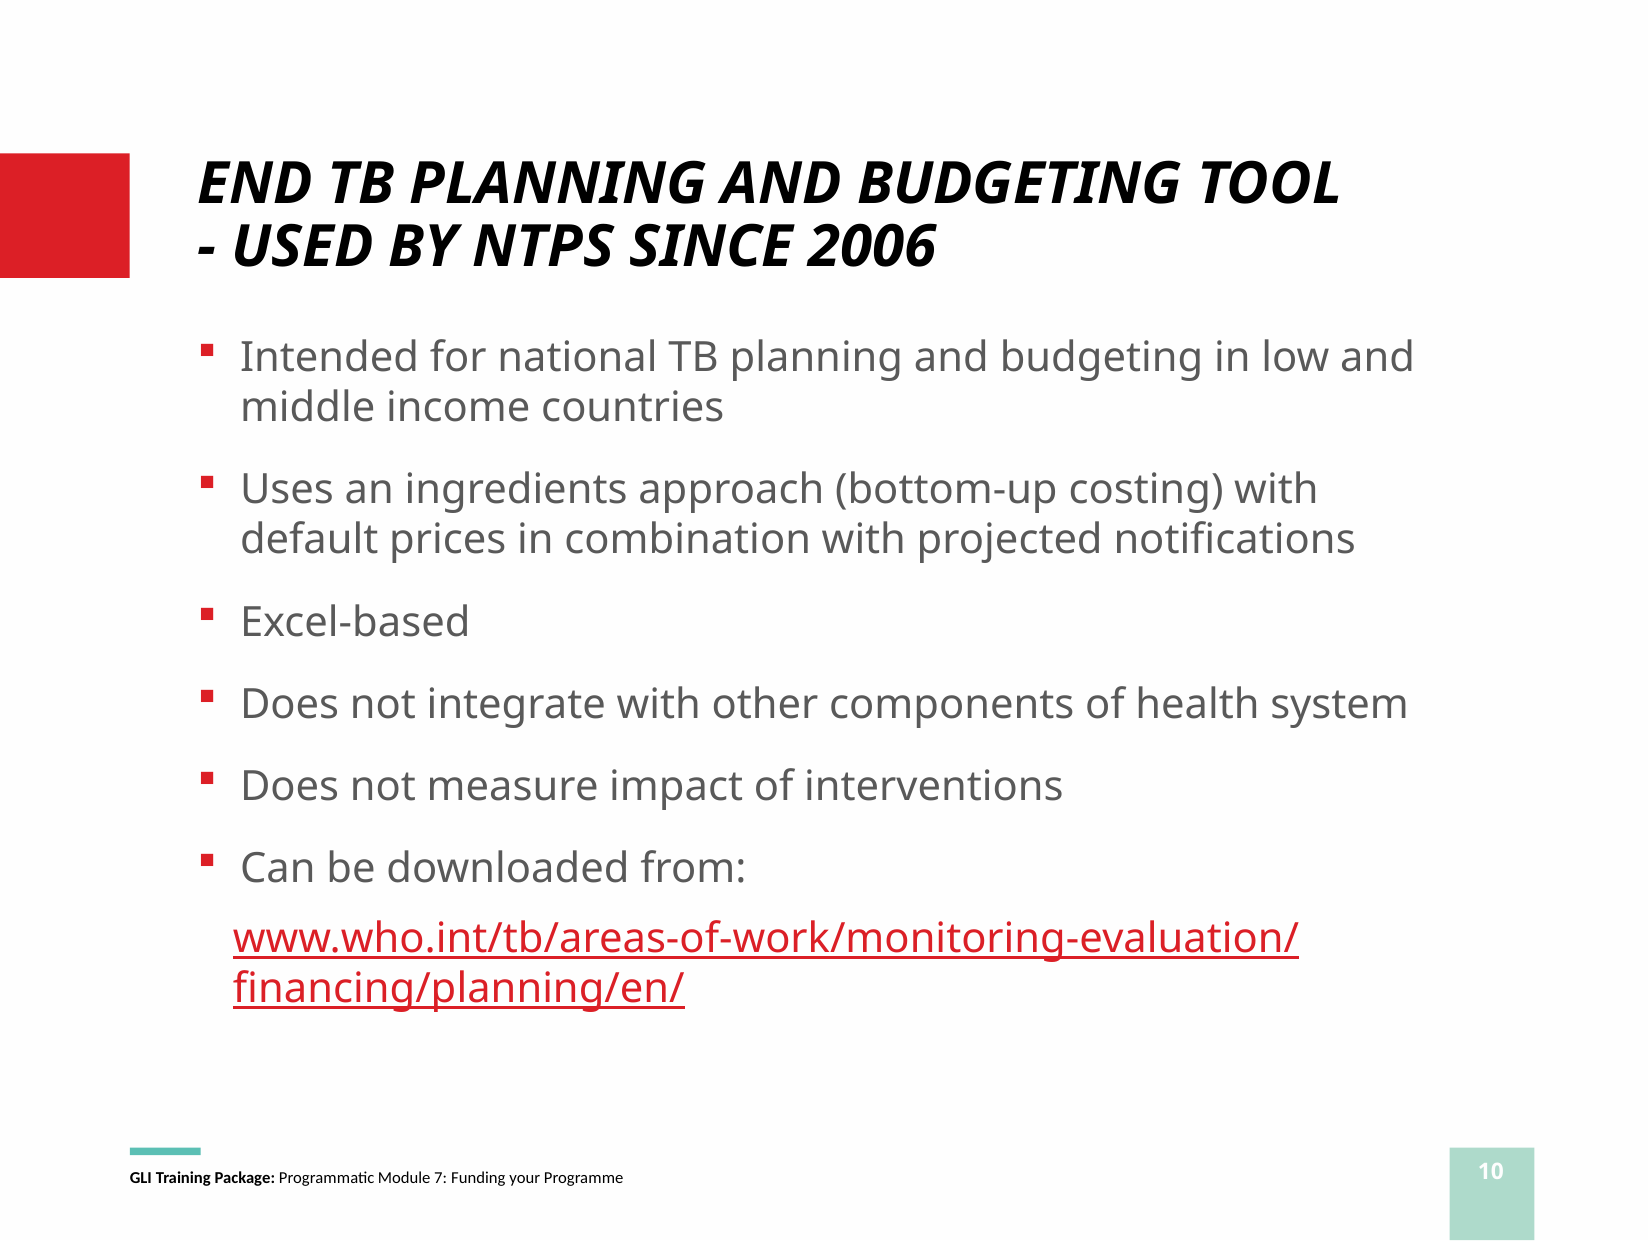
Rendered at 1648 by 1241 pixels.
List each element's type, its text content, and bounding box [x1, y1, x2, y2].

text_box www.who.int/tb/areas-of-work/monitoring-evaluation/financing/planning/en/ [218, 903, 1450, 1069]
list Intended for national TB planning and budgeting in low and middle income countries Uses an ingredients approach (bottom-up costing) with default prices in combination with projected notifications Excel-based Does not integrate with other components of health system Does not measure impact of interventions Can be downloaded from: [197, 330, 1450, 1087]
title END TB PLANNING AND BUDGETING TOOL - USED BY NTPS SINCE 2006 [197, 153, 1450, 278]
